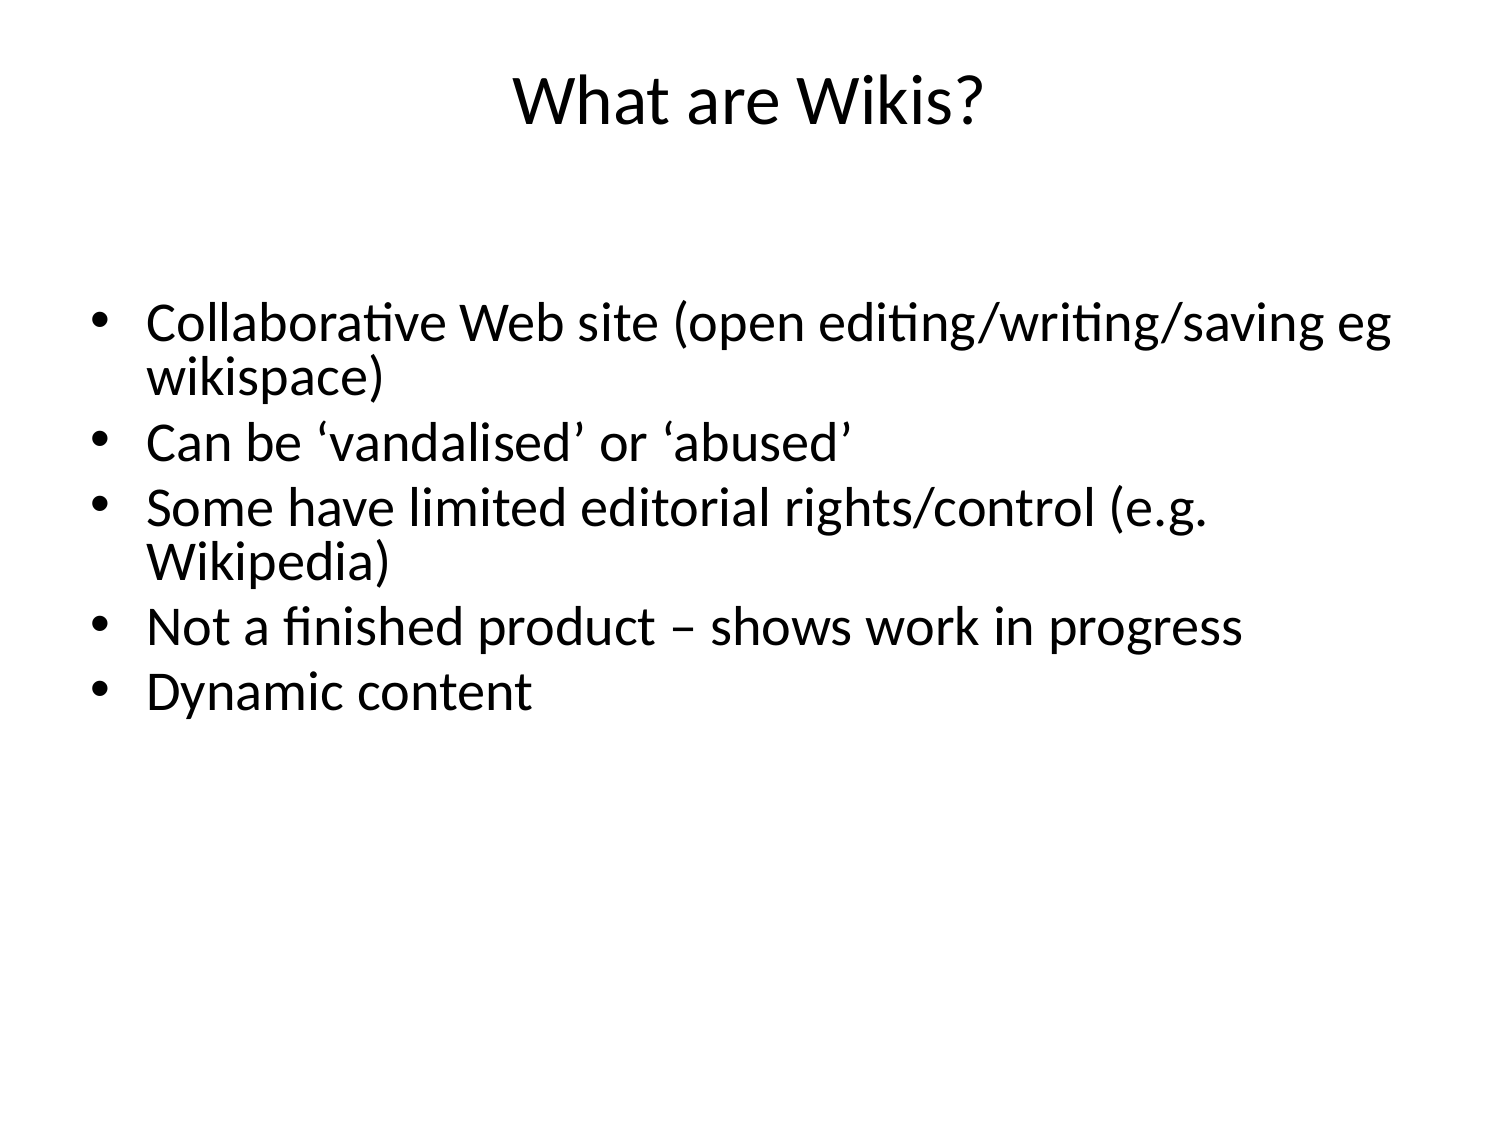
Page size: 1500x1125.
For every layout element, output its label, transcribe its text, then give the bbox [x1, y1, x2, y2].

list Collaborative Web site (open editing/writing/saving eg wikispace) Can be ‘vandalised’ or ‘abused’ Some have limited editorial rights/control (e.g. Wikipedia) Not a finished product – shows work in progress Dynamic content [74, 212, 1426, 1076]
title What are Wikis? [74, 44, 1426, 212]
